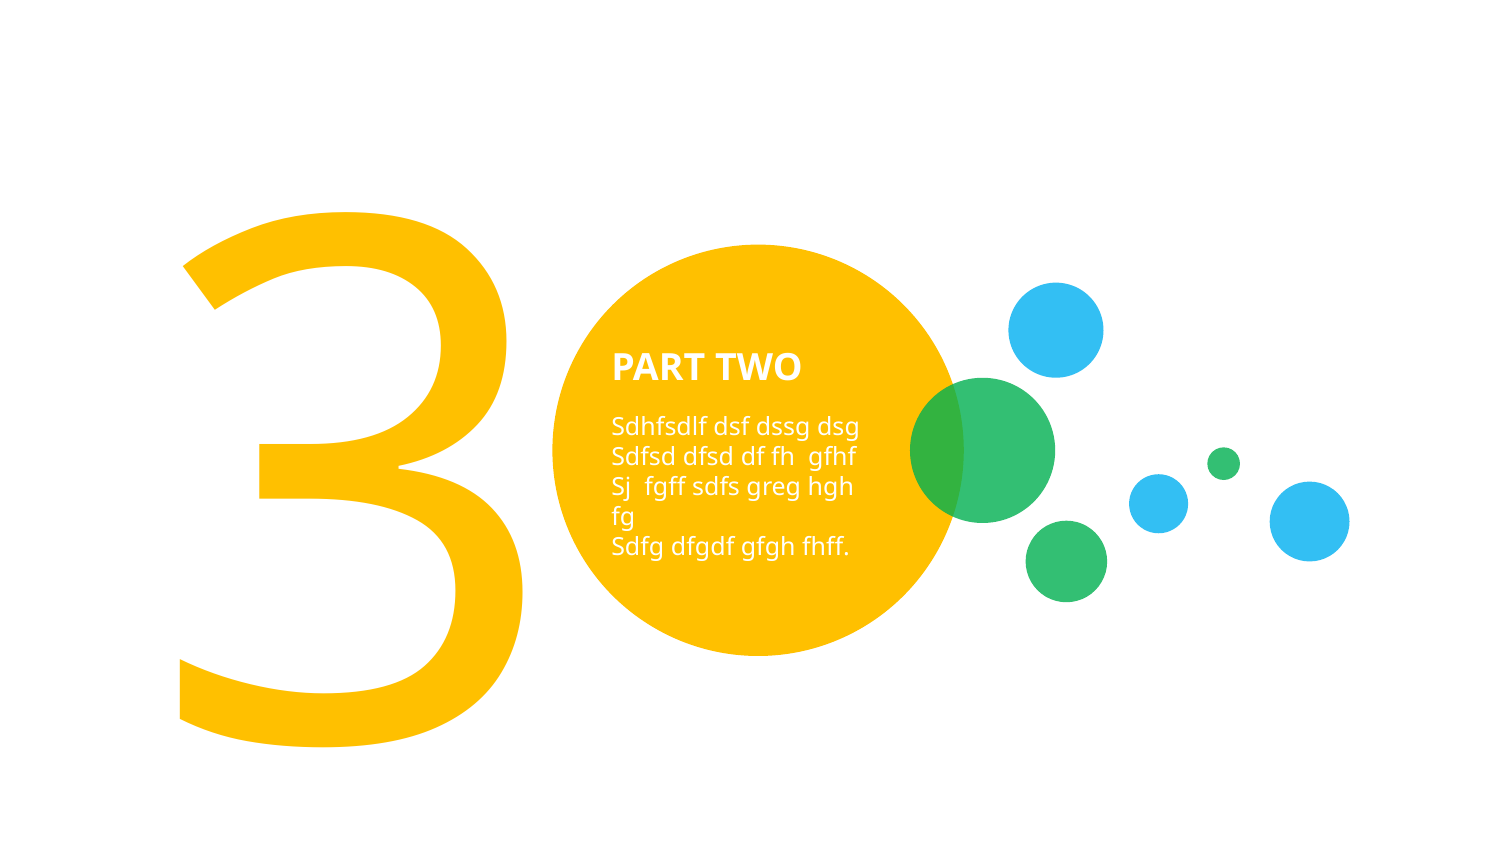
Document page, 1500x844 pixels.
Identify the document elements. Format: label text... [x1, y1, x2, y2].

text_box [1126, 472, 1191, 536]
text_box [907, 375, 1058, 526]
text_box [1205, 445, 1243, 483]
text_box [1006, 280, 1106, 380]
text_box [1023, 518, 1110, 605]
text_box [581, 242, 954, 659]
text_box [1267, 479, 1352, 564]
text_box PART TWO Sdhfsdlf dsf dssg dsg Sdfsd dfsd df fh gfhf Sj fgff sdfs greg hgh fg Sdfg dfgdf gfgh fhff. [596, 335, 880, 568]
text_box 3 [133, 3, 581, 844]
